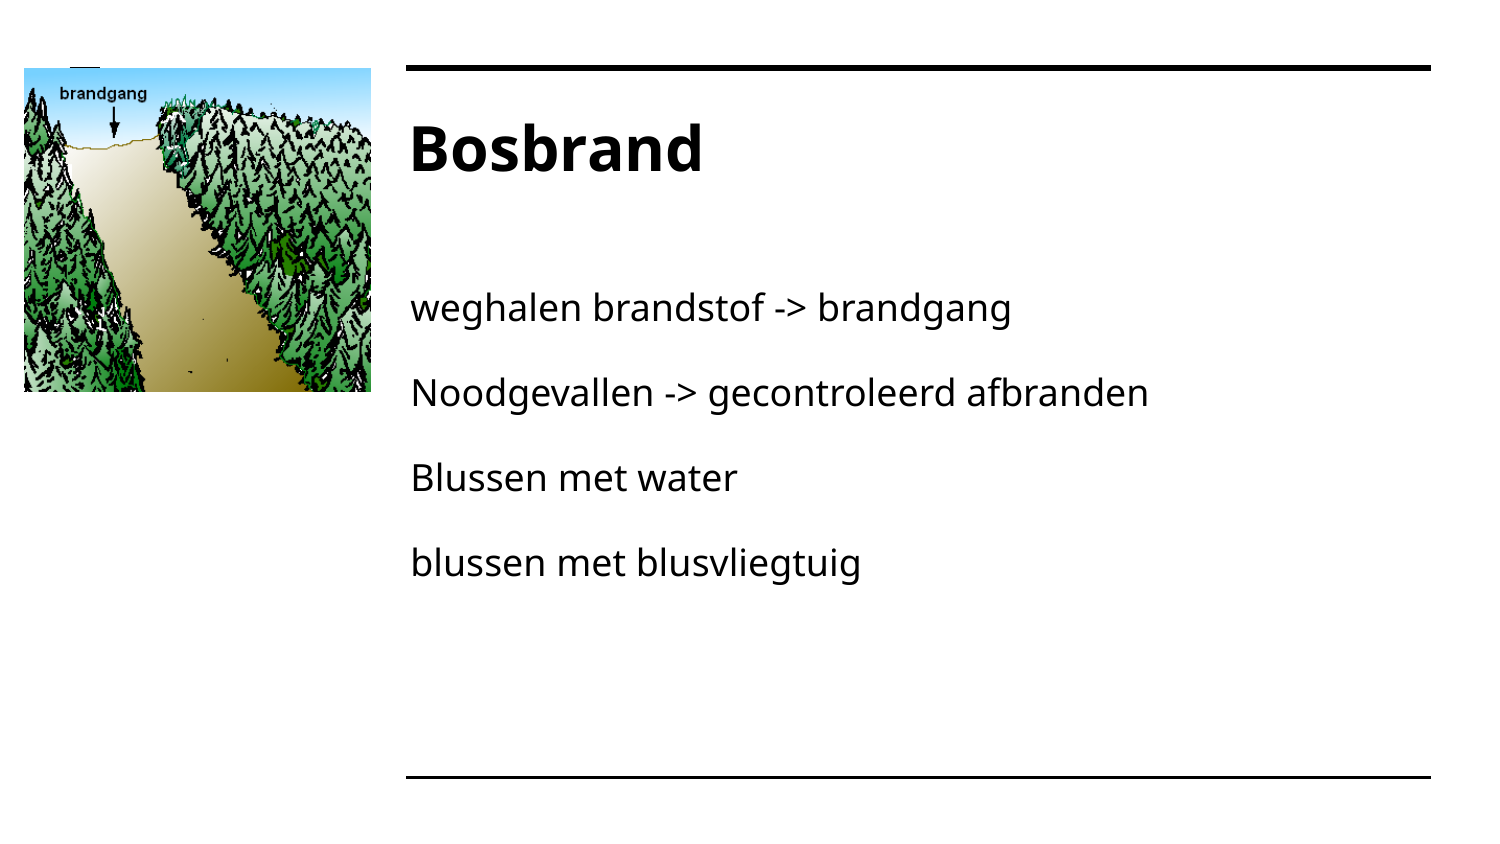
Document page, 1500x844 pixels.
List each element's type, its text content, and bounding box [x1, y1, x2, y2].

list weghalen brandstof -> brandgang Noodgevallen -> gecontroleerd afbranden Blussen met water blussen met blusvliegtuig [395, 261, 1433, 755]
picture [24, 68, 371, 392]
title Bosbrand [393, 94, 1431, 199]
